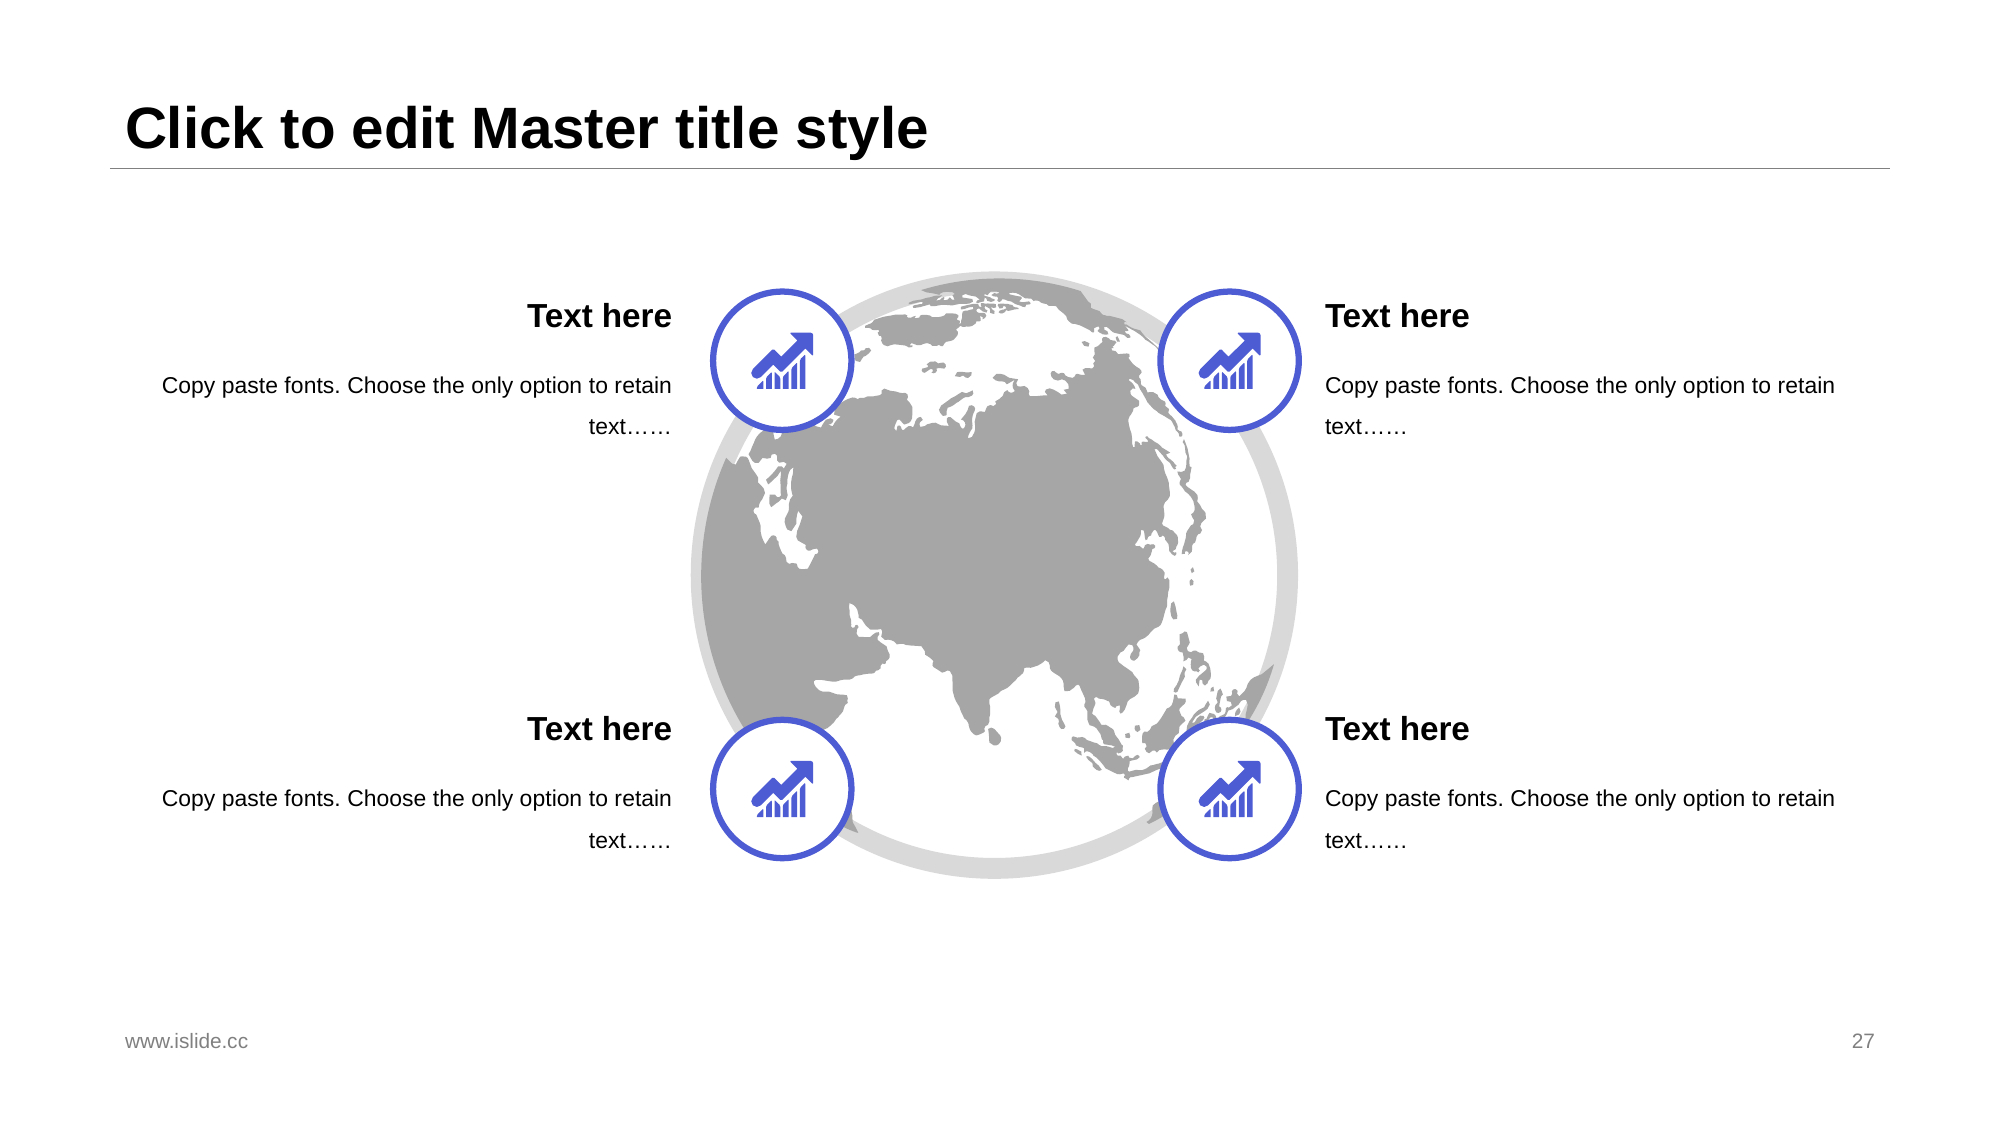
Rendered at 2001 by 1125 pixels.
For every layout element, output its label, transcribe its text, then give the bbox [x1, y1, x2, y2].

title Click to edit Master title style [109, 0, 1890, 169]
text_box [108, 278, 1889, 873]
slide_number 27 [1412, 1023, 1890, 1058]
footer www.islide.cc [109, 1023, 790, 1058]
